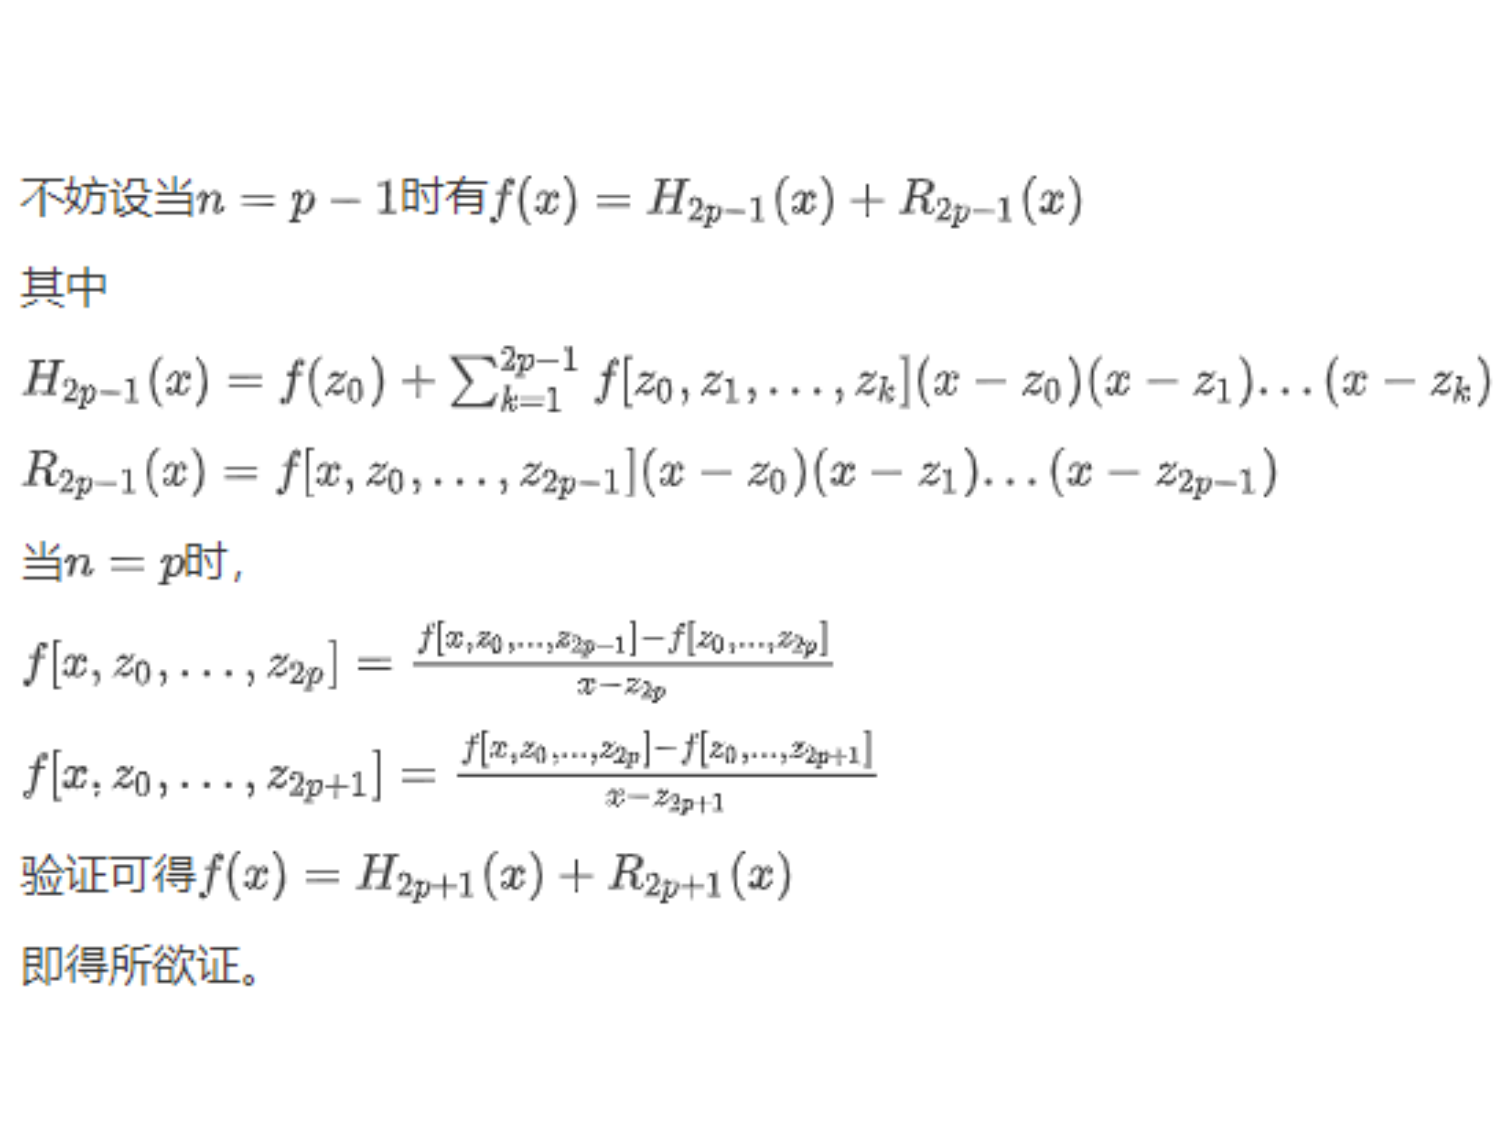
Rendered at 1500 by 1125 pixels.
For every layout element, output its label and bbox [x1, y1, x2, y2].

picture [16, 152, 1500, 1003]
